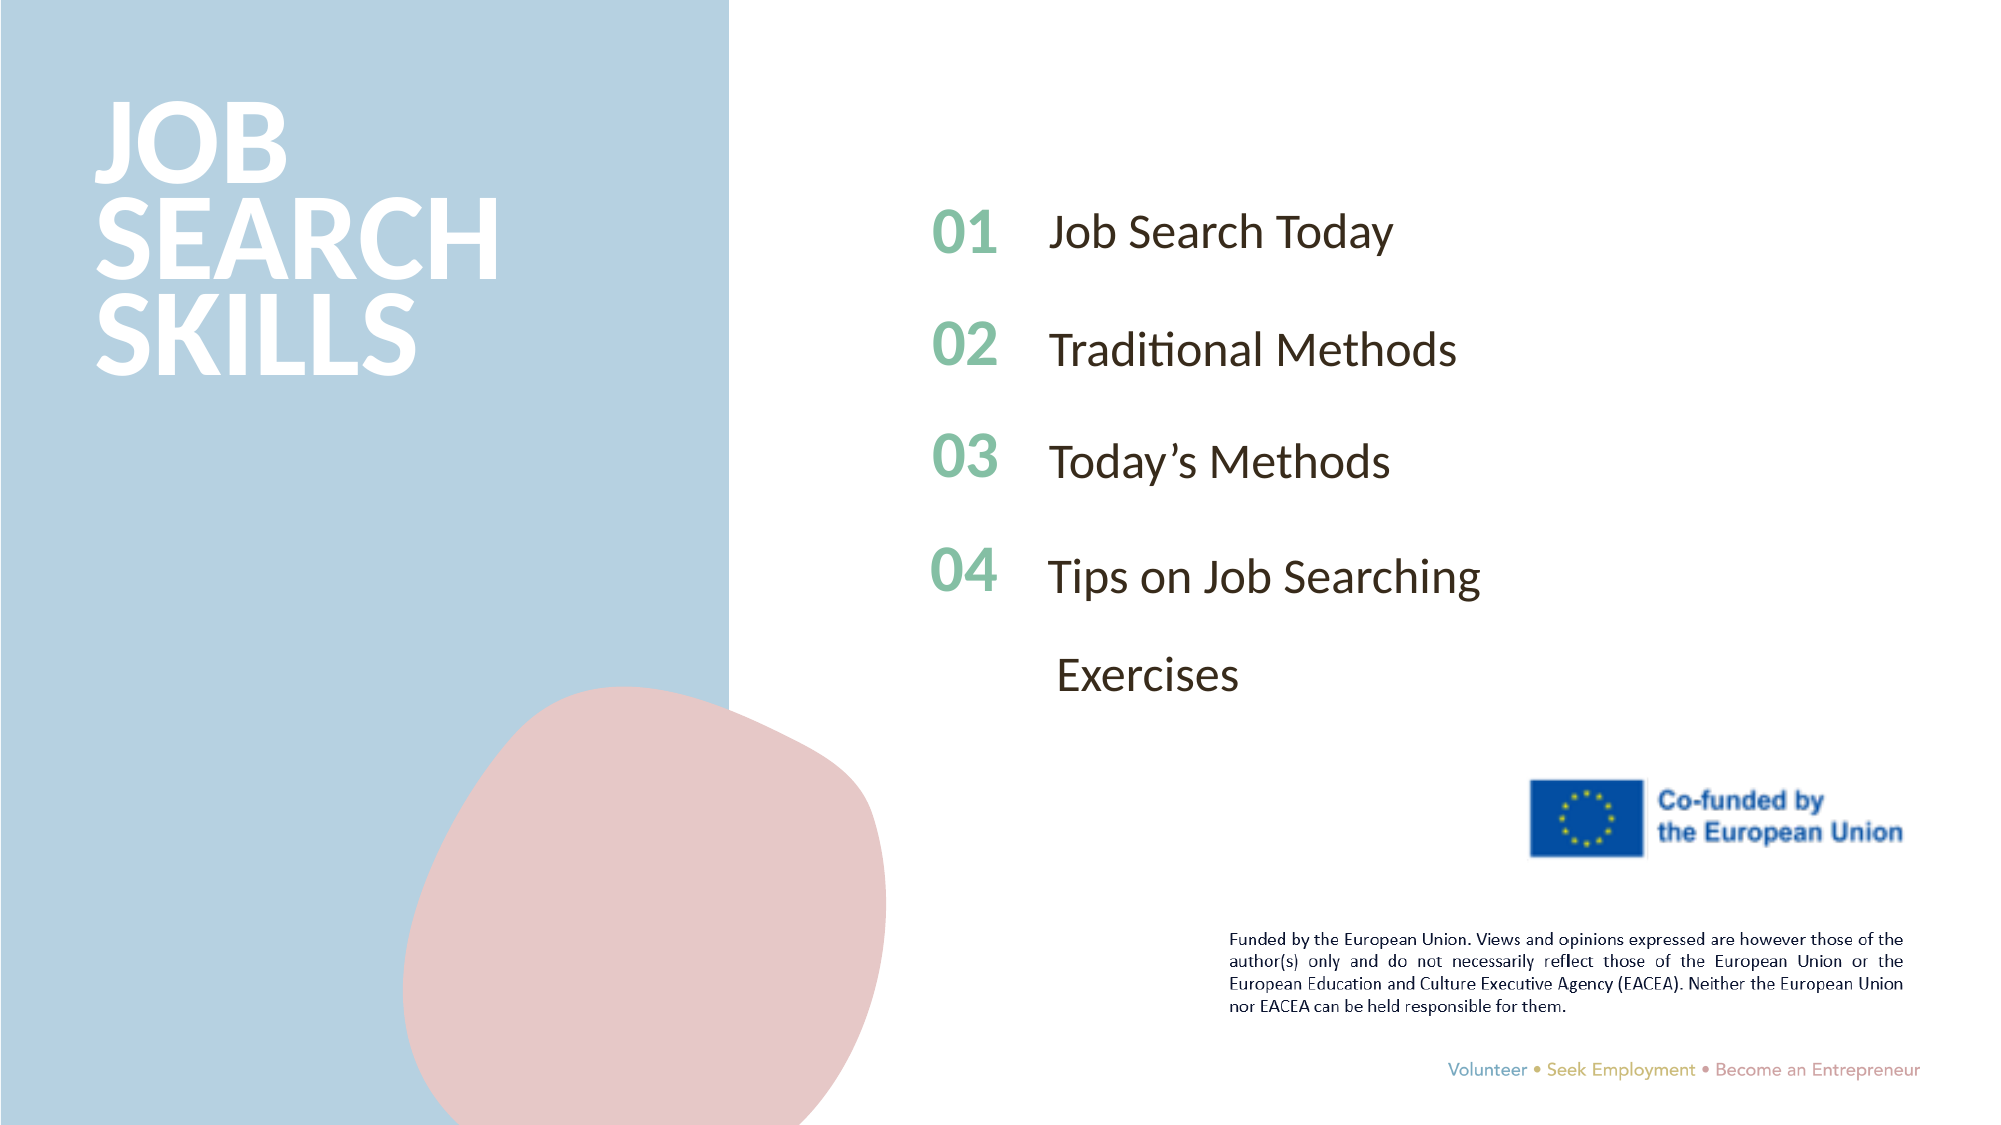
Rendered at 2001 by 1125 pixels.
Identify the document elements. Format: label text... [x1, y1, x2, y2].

text_box 03 [917, 398, 1033, 512]
picture [1418, 1046, 1971, 1103]
list Traditional Methods [1033, 287, 1823, 399]
text_box JOB SEARCH SKILLS [79, 105, 690, 309]
list 02 [917, 287, 1033, 398]
list 01 [917, 175, 1033, 287]
text_box [0, 0, 730, 1125]
list Job Search Today [1033, 175, 1823, 287]
picture [1212, 911, 1921, 1037]
text_box 04 [915, 513, 1031, 627]
text_box Tips on Job Searching [1032, 514, 1821, 628]
picture [1526, 776, 1932, 863]
text_box [402, 686, 887, 1125]
text_box Today’s Methods [1033, 399, 1823, 514]
text_box Exercises [1041, 612, 1830, 726]
